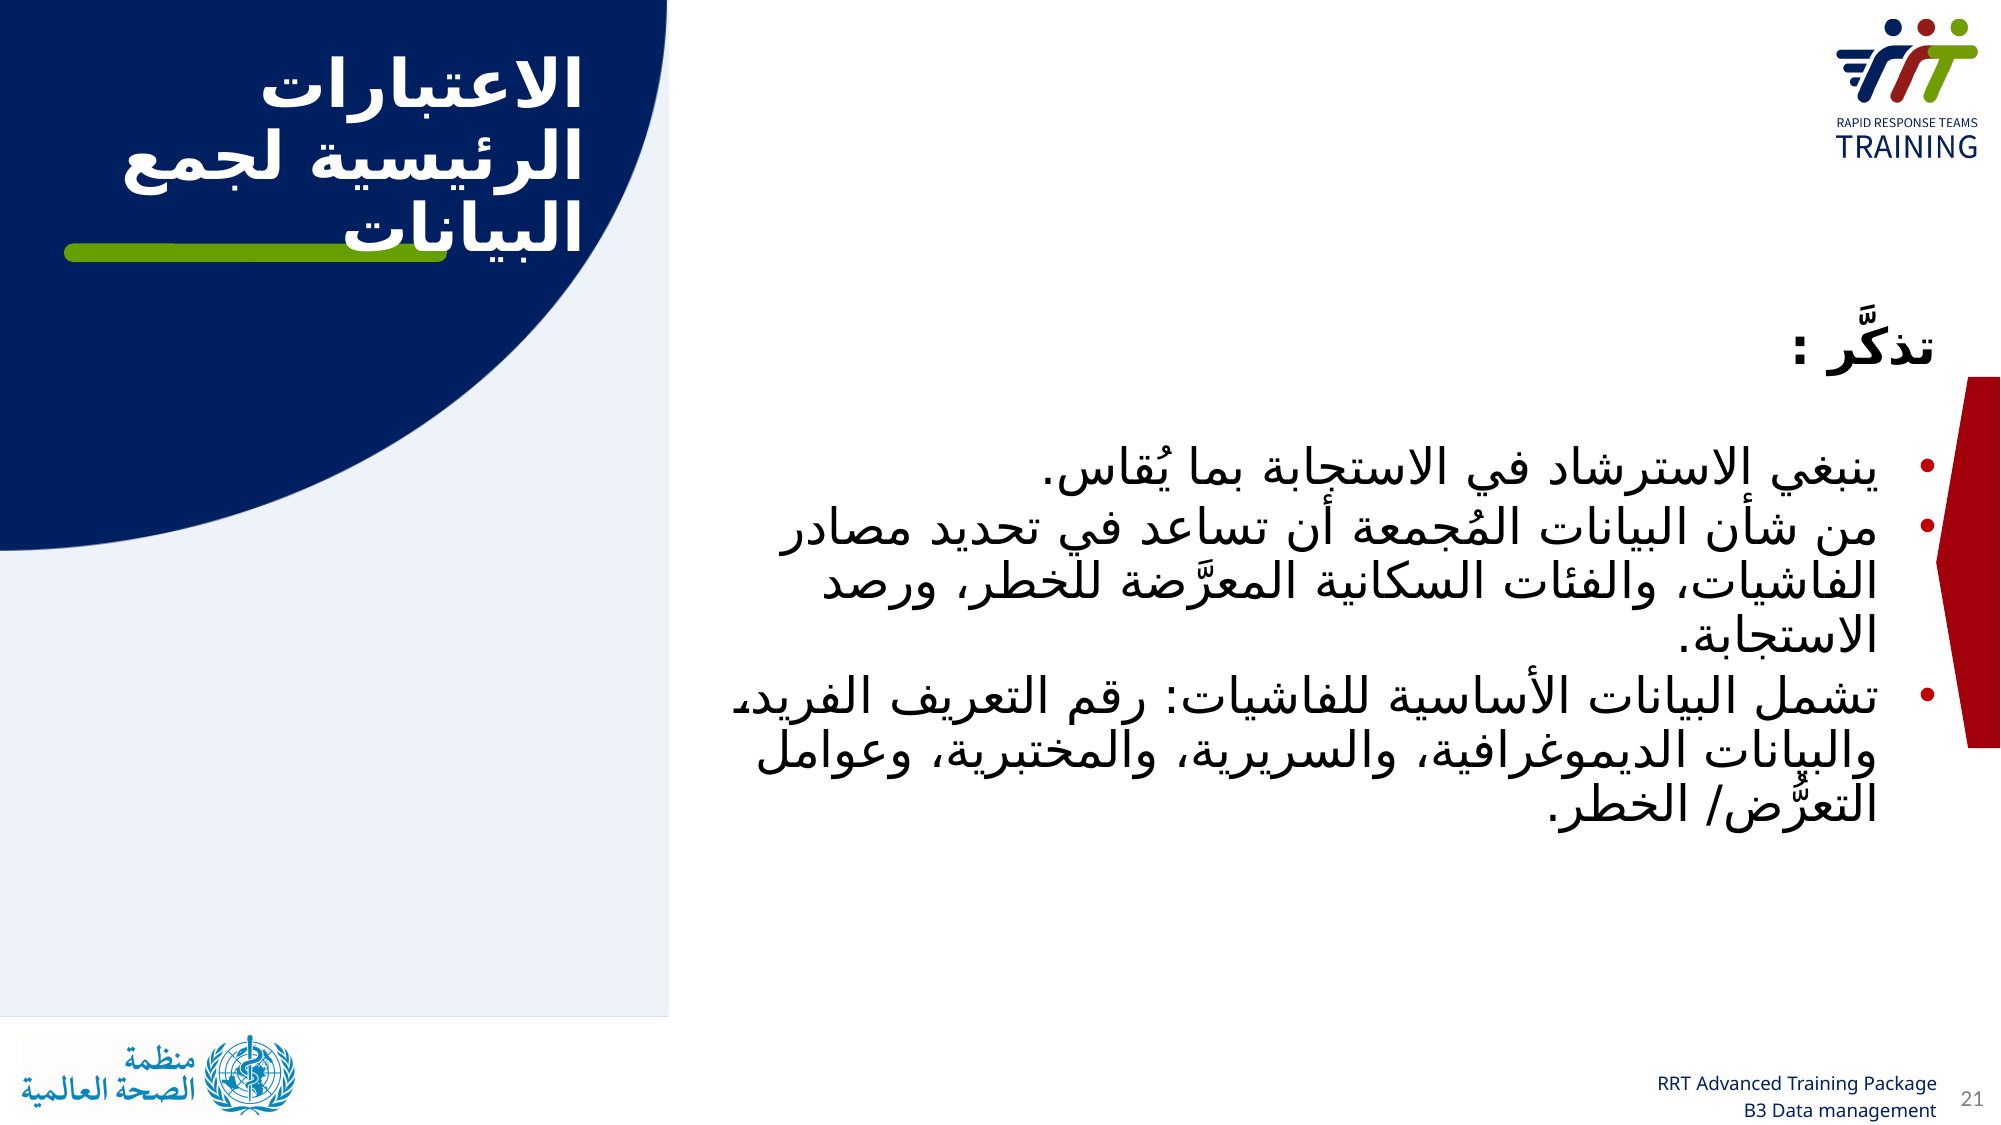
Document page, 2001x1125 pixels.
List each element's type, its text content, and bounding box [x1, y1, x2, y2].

picture [22, 1035, 295, 1115]
list تذكَّر : ينبغي الاسترشاد في الاستجابة بما يُقاس. من شأن البيانات المُجمعة أن تساعد في تحديد مصادر الفاشيات، والفئات السكانية المعرَّضة للخطر، ورصد الاستجابة. تشمل البيانات الأساسية للفاشيات: رقم التعريف الفريد، والبيانات الديموغرافية، والسريرية، والمختبرية، وعوامل التعرُّض/ الخطر. [700, 320, 1937, 805]
title الاعتبارات الرئيسية لجمع البيانات [58, 61, 595, 254]
picture [0, 0, 669, 1018]
picture [1835, 19, 1978, 167]
picture [252, 1050, 258, 1059]
